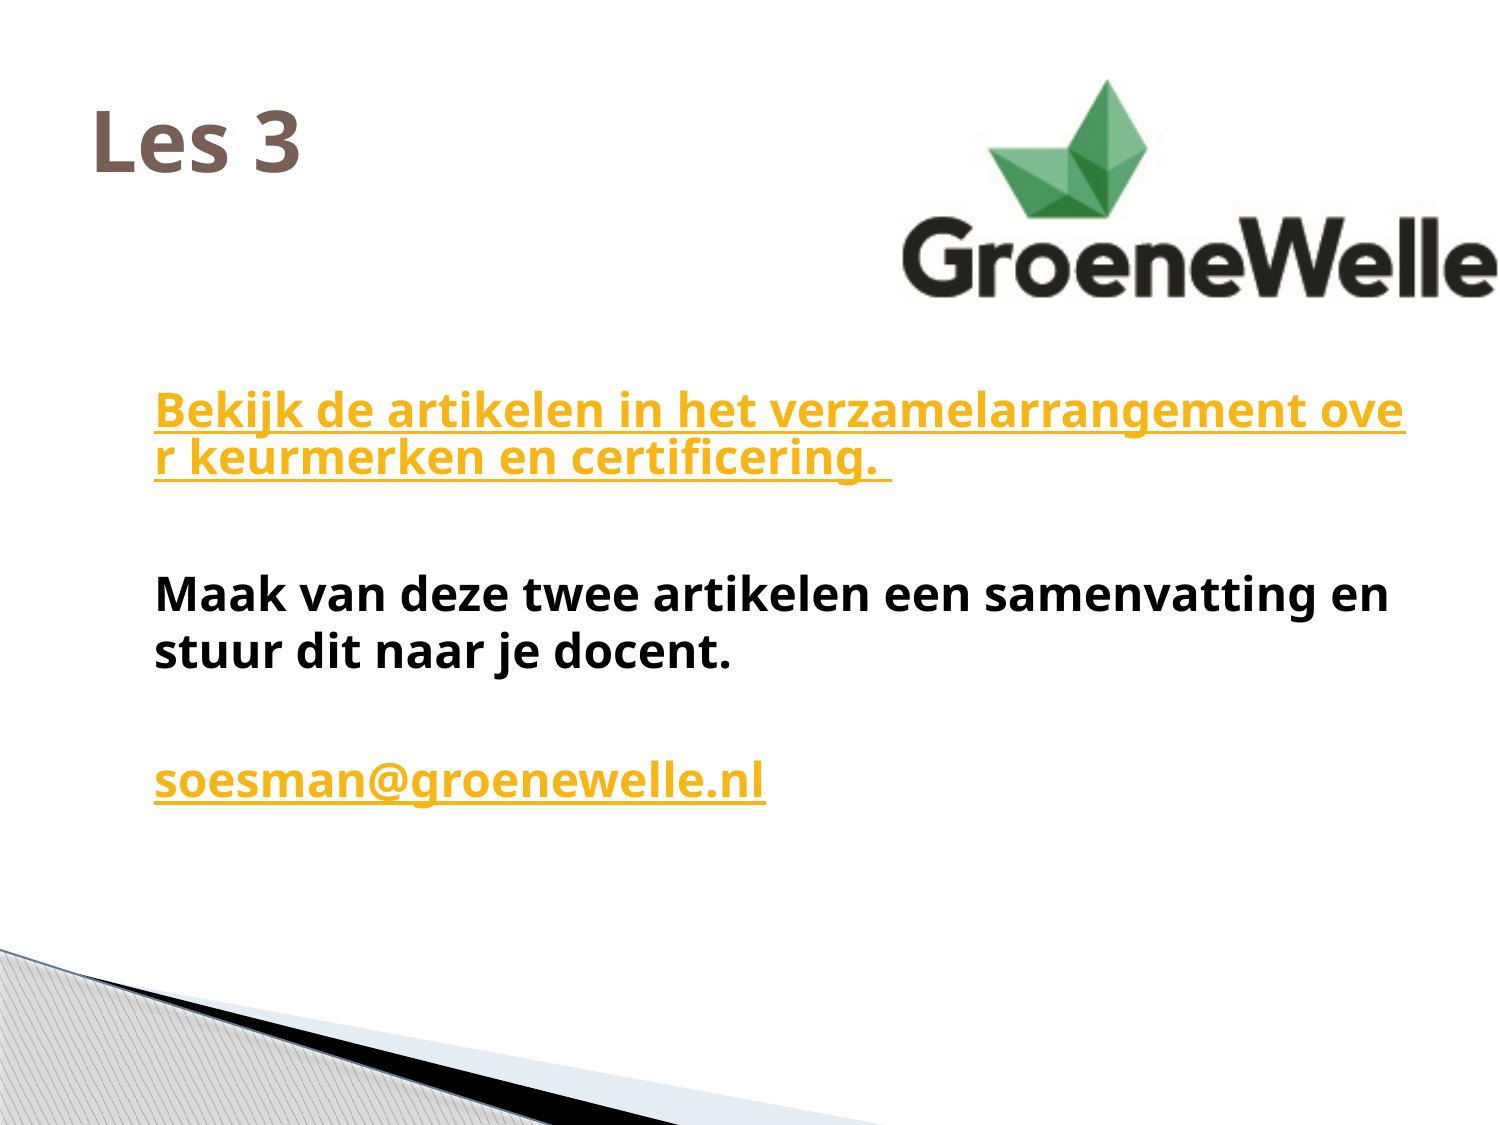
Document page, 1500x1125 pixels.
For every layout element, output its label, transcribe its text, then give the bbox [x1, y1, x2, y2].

picture [897, 75, 1500, 300]
list Bekijk de artikelen in het verzamelarrangement over keurmerken en certificering. Maak van deze twee artikelen een samenvatting en stuur dit naar je docent. soesman@groenewelle.nl [75, 243, 1425, 986]
title Les 3 [75, 45, 1425, 233]
